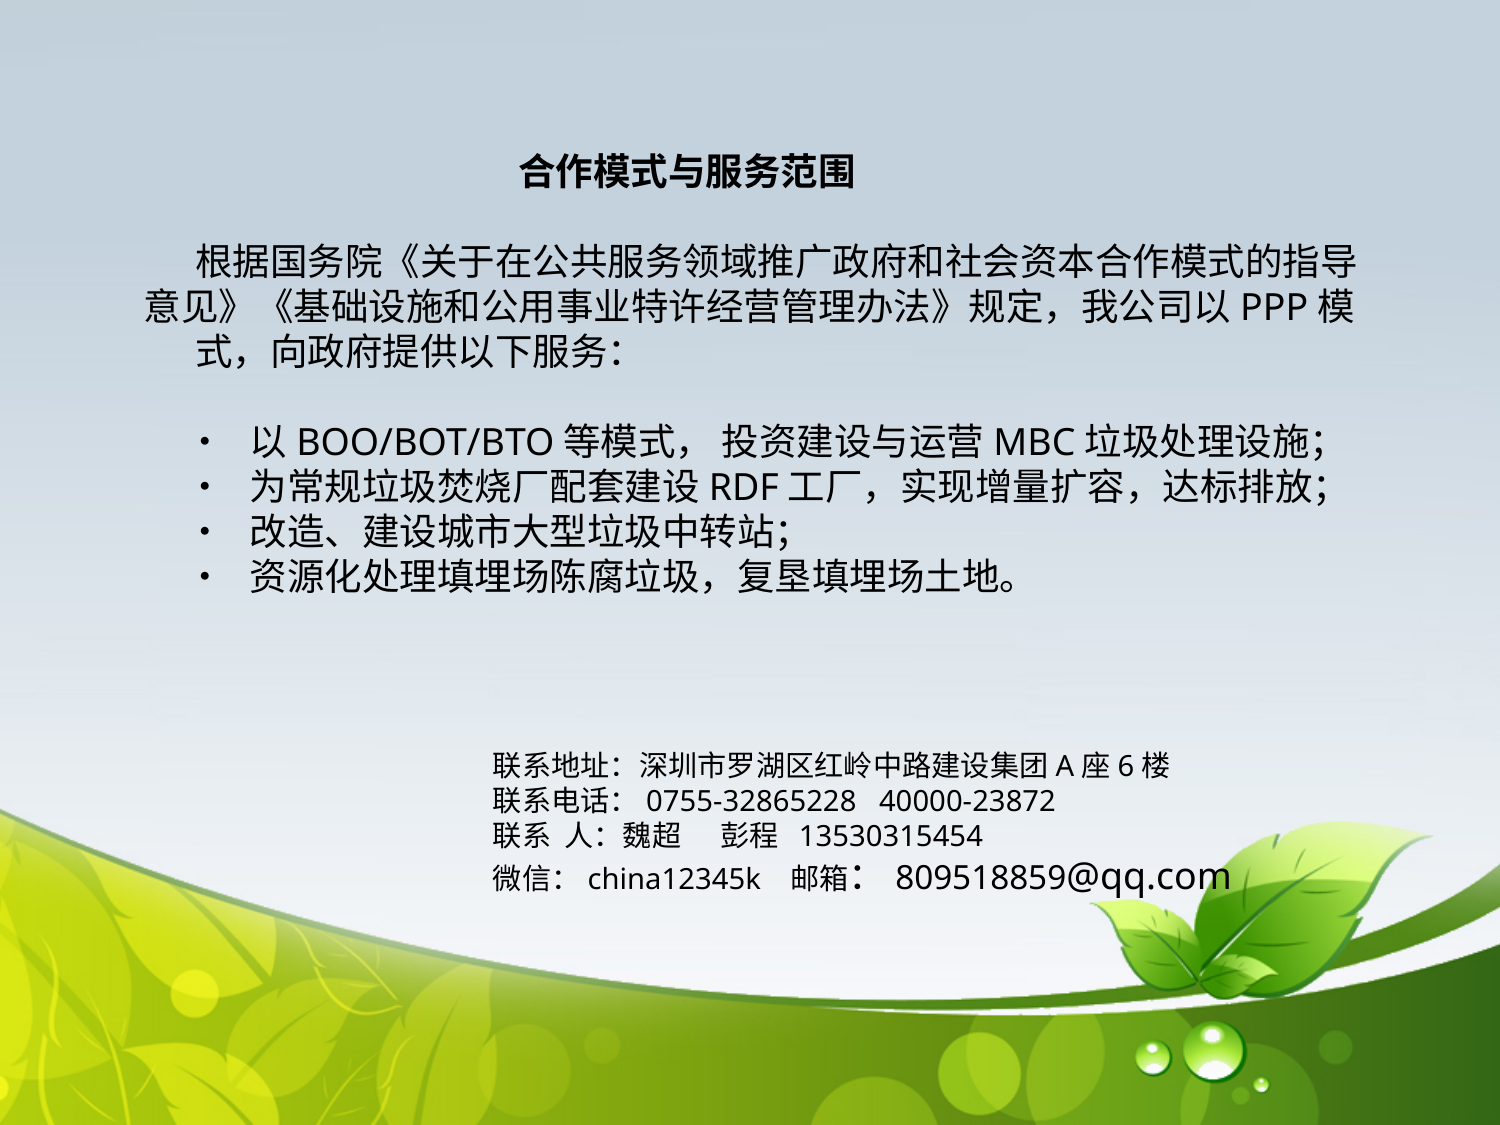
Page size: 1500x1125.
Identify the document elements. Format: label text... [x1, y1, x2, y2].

text_box 合作模式与服务范围 根据国务院《关于在公共服务领域推广政府和社会资本合作模式的指导意见》《基础设施和公用事业特许经营管理办法》规定，我公司以PPP模 式，向政府提供以下服务： • 以BOO/BOT/BTO等模式， 投资建设与运营MBC垃圾处理设施； • 为常规垃圾焚烧厂配套建设RDF工厂，实现增量扩容，达标排放； • 改造、建设城市大型垃圾中转站； • 资源化处理填埋场陈腐垃圾，复垦填埋场土地。 [128, 140, 1395, 651]
text_box 联系地址：深圳市罗湖区红岭中路建设集团A座6楼 联系电话：0755-32865228 40000-23872 联系 人：魏超 彭程 13530315454 微信：china12345k 邮箱：809518859@qq.com [478, 739, 1347, 905]
picture [0, 0, 1500, 1125]
